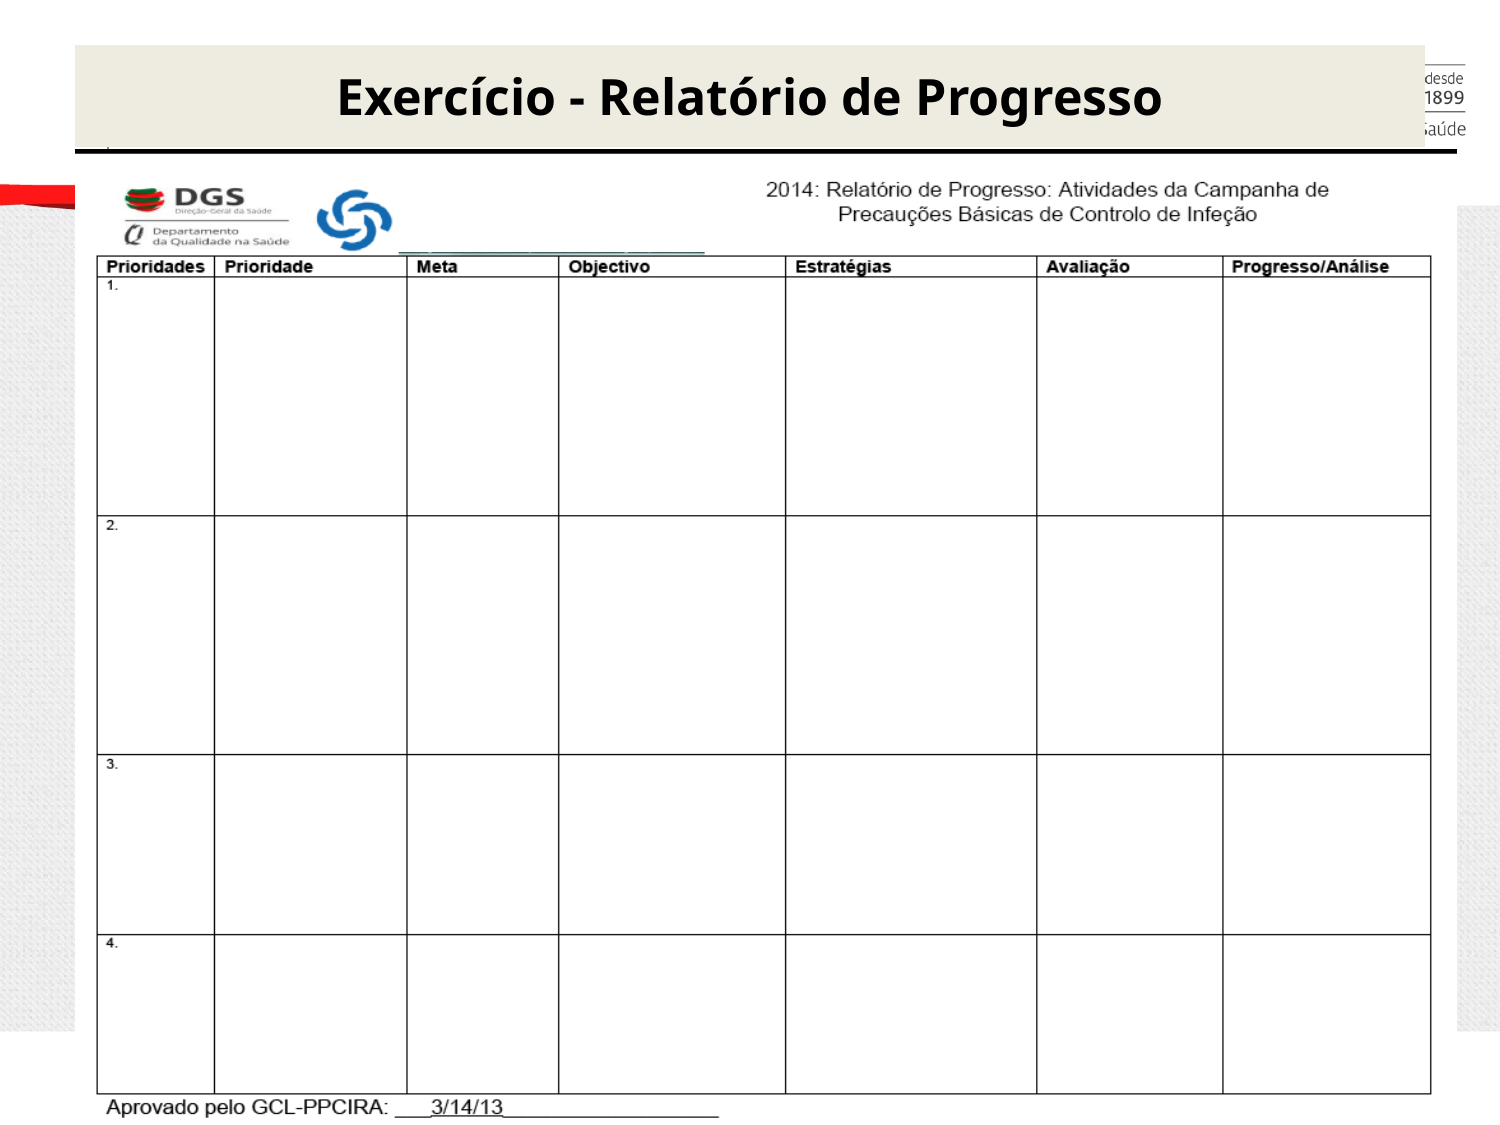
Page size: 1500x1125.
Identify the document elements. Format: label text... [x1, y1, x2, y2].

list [74, 149, 1458, 1125]
title Exercício - Relatório de Progresso [74, 44, 1426, 148]
picture [0, 0, 1500, 1125]
